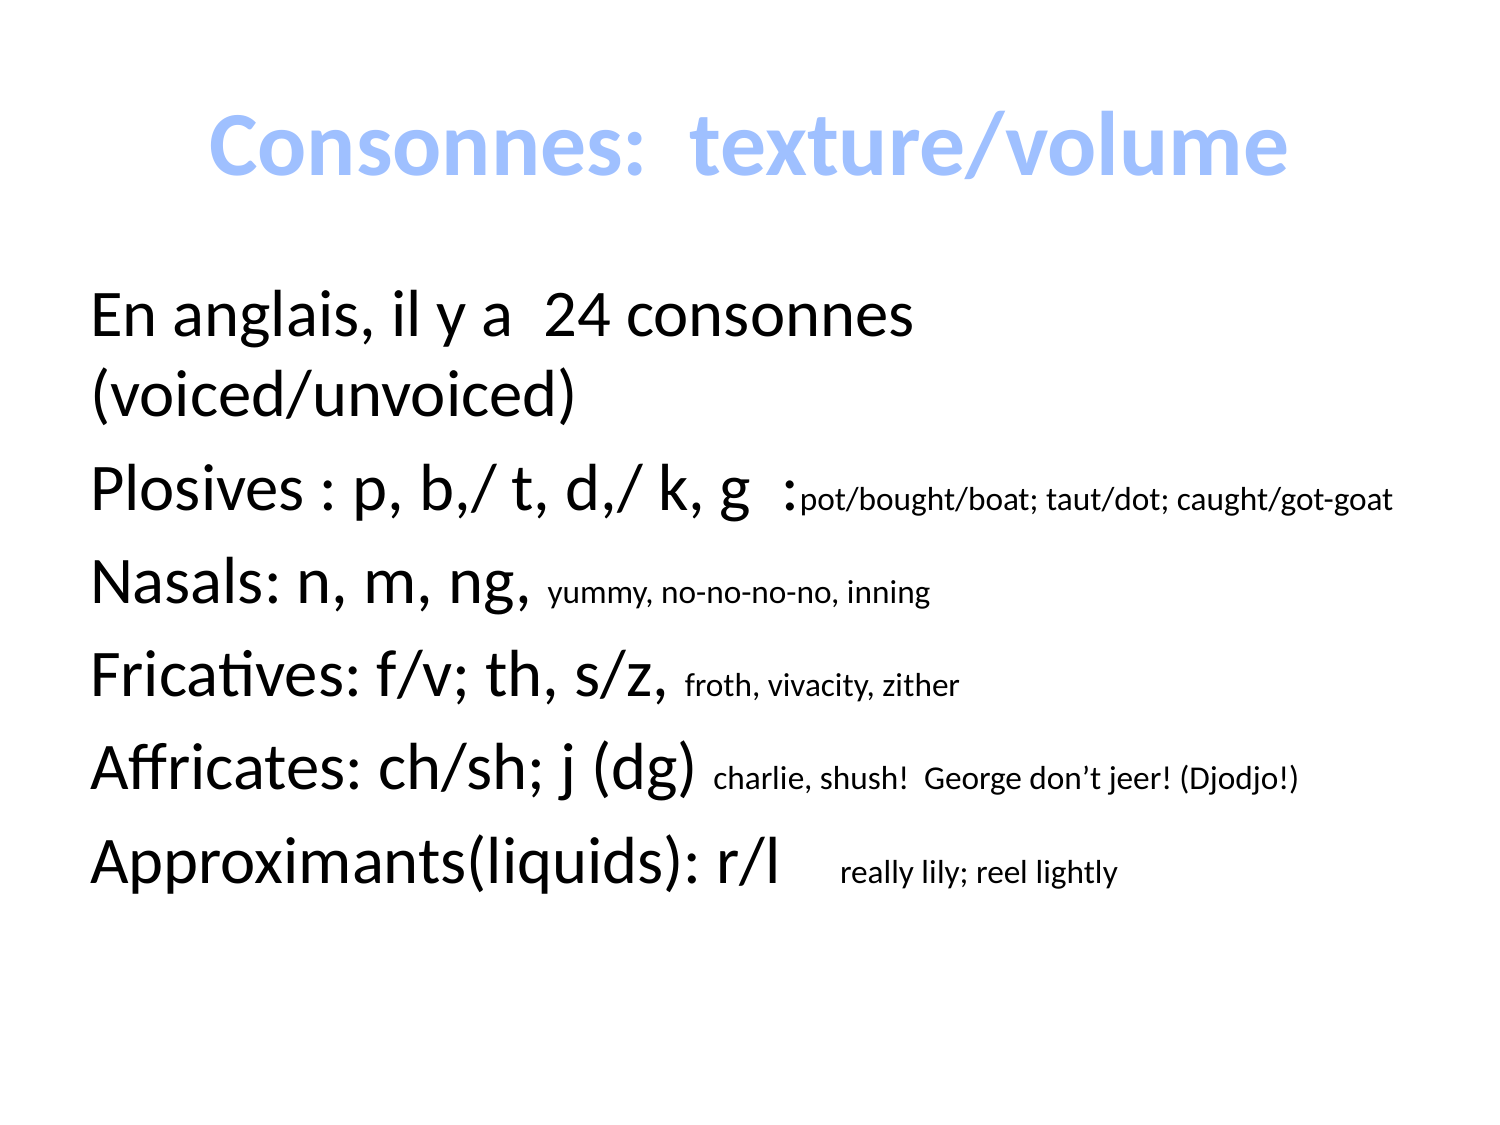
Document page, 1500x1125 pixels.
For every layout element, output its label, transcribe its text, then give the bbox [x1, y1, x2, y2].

title Consonnes: texture/volume [75, 45, 1425, 233]
list En anglais, il y a 24 consonnes (voiced/unvoiced) Plosives : p, b,/ t, d,/ k, g :pot/bought/boat; taut/dot; caught/got-goat Nasals: n, m, ng, yummy, no-no-no-no, inning Fricatives: f/v; th, s/z, froth, vivacity, zither Affricates: ch/sh; j (dg) charlie, shush! George don’t jeer! (Djodjo!) Approximants(liquids): r/l really lily; reel lightly [75, 262, 1425, 1079]
